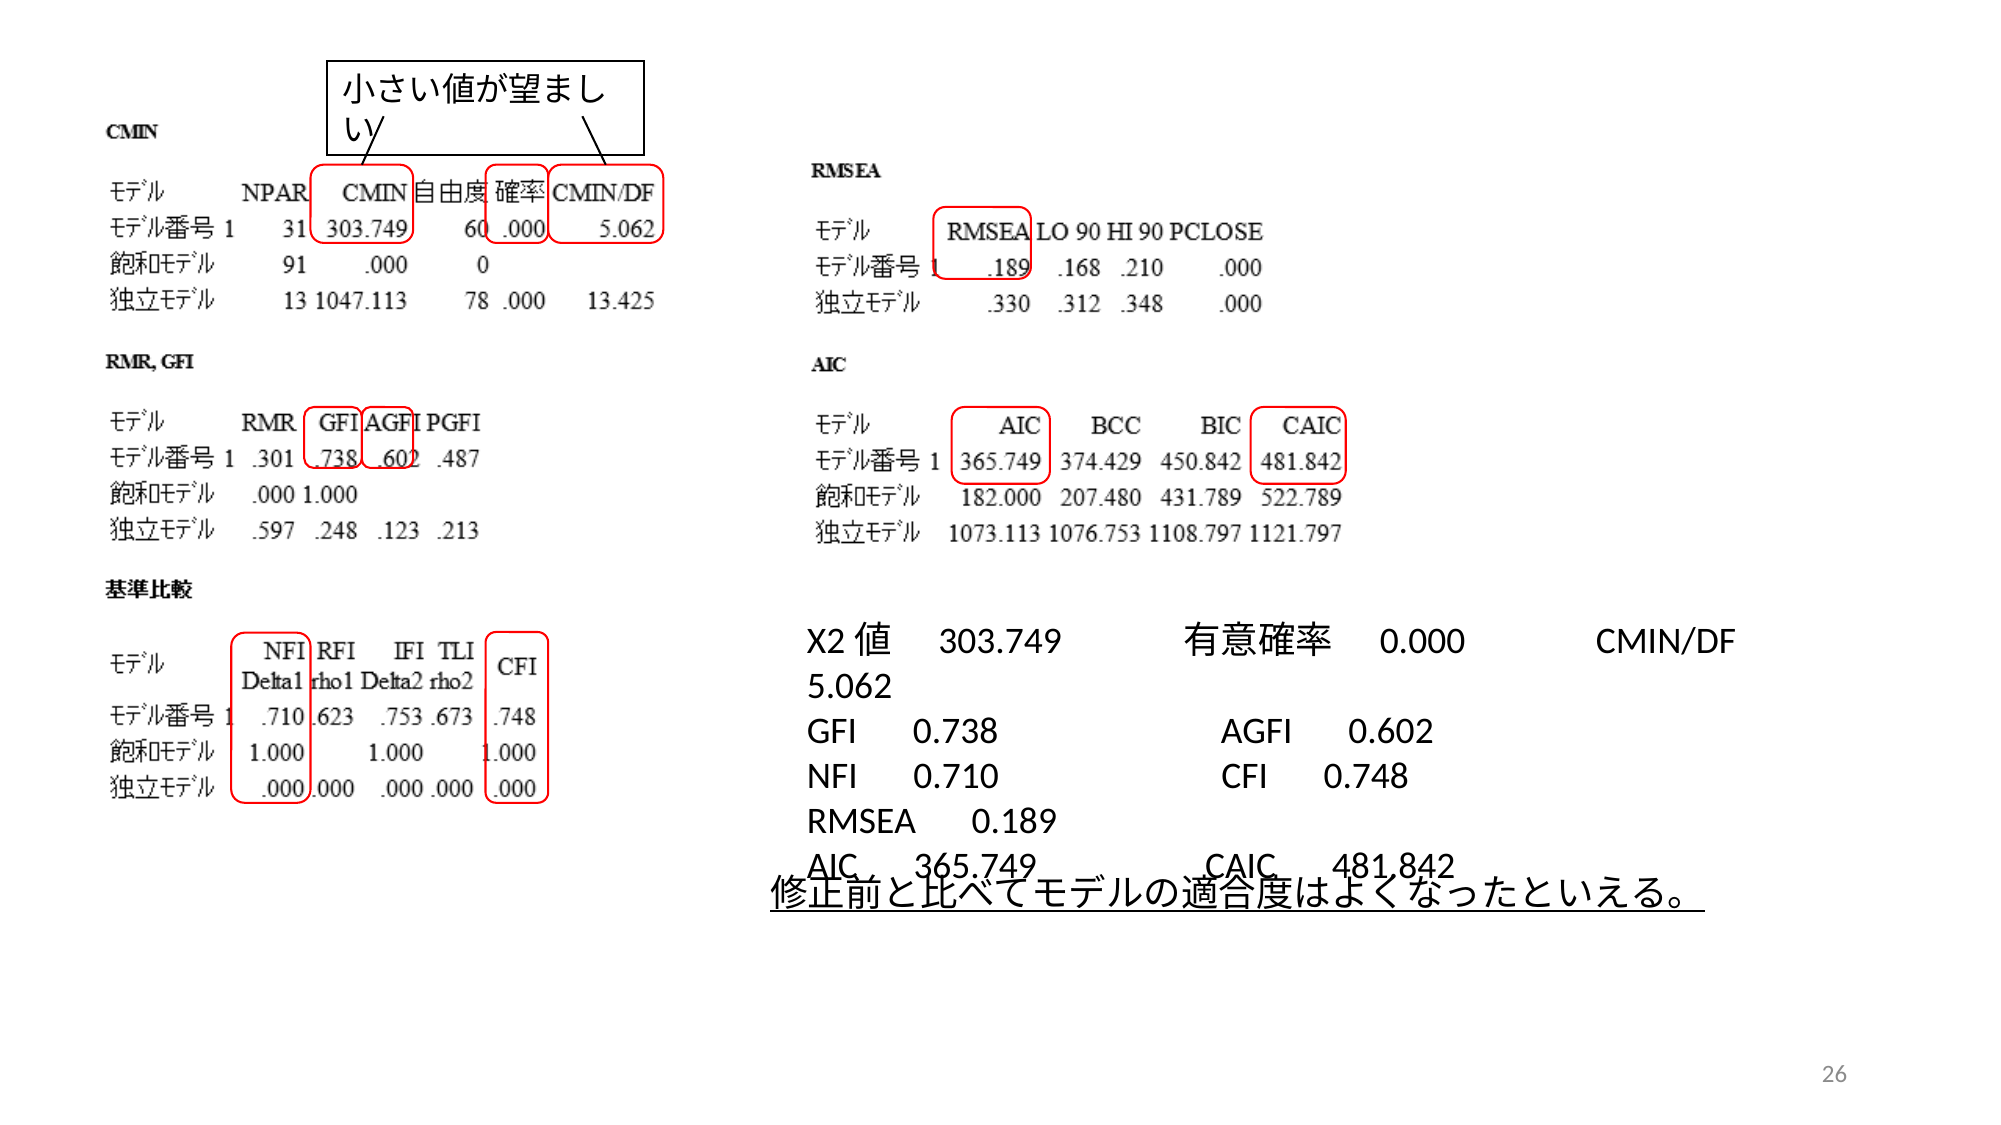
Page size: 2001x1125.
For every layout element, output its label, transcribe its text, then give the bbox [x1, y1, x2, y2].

text_box 修正前と比べてモデルの適合度はよくなったといえる。 [755, 861, 1721, 922]
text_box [327, 60, 644, 165]
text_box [103, 106, 1365, 830]
slide_number 26 [1412, 1042, 1863, 1103]
text_box X2値 303.749 有意確率 0.000 CMIN/DF 5.062 GFI 0.738 AGFI 0.602 NFI 0.710 CFI 0.748 RMSEA 0.189 AIC 365.749 CAIC 481.842 [792, 608, 1819, 894]
